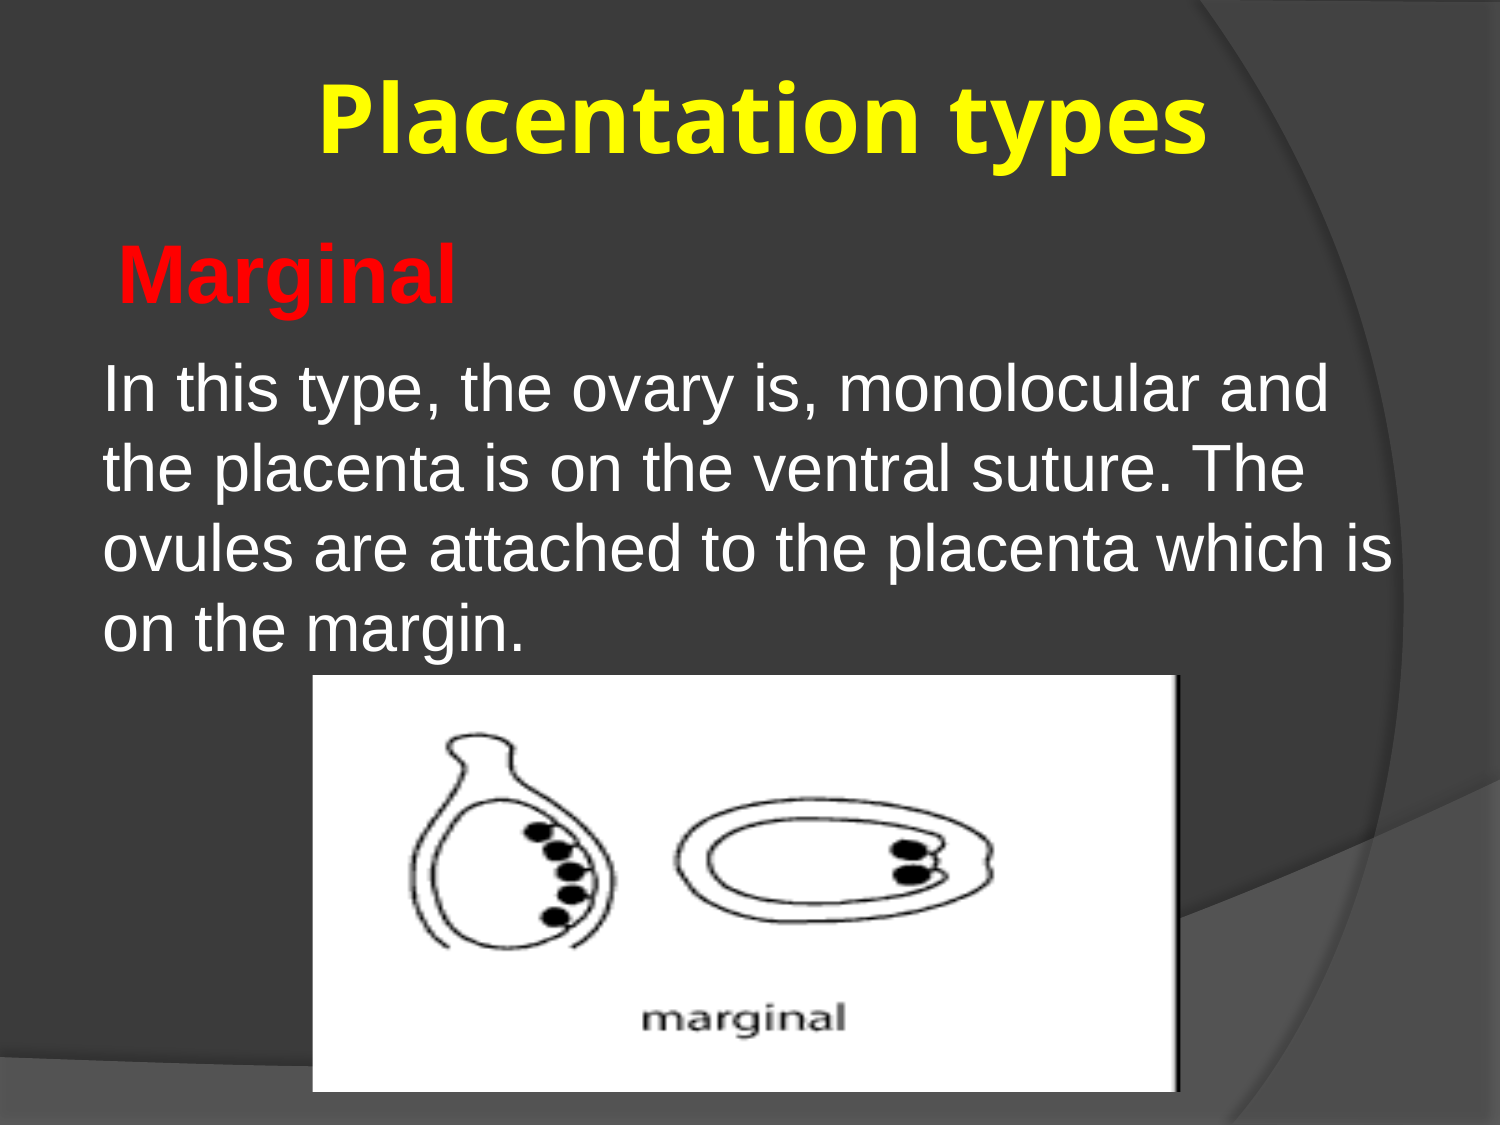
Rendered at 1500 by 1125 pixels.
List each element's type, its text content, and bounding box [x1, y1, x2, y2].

text_box Placentation types [99, 50, 1426, 238]
text_box Marginal [102, 212, 498, 328]
picture [312, 674, 1181, 1092]
text_box In this type, the ovary is, monolocular and the placenta is on the ventral suture. The ovules are attached to the placenta which is on the margin. [87, 337, 1425, 672]
